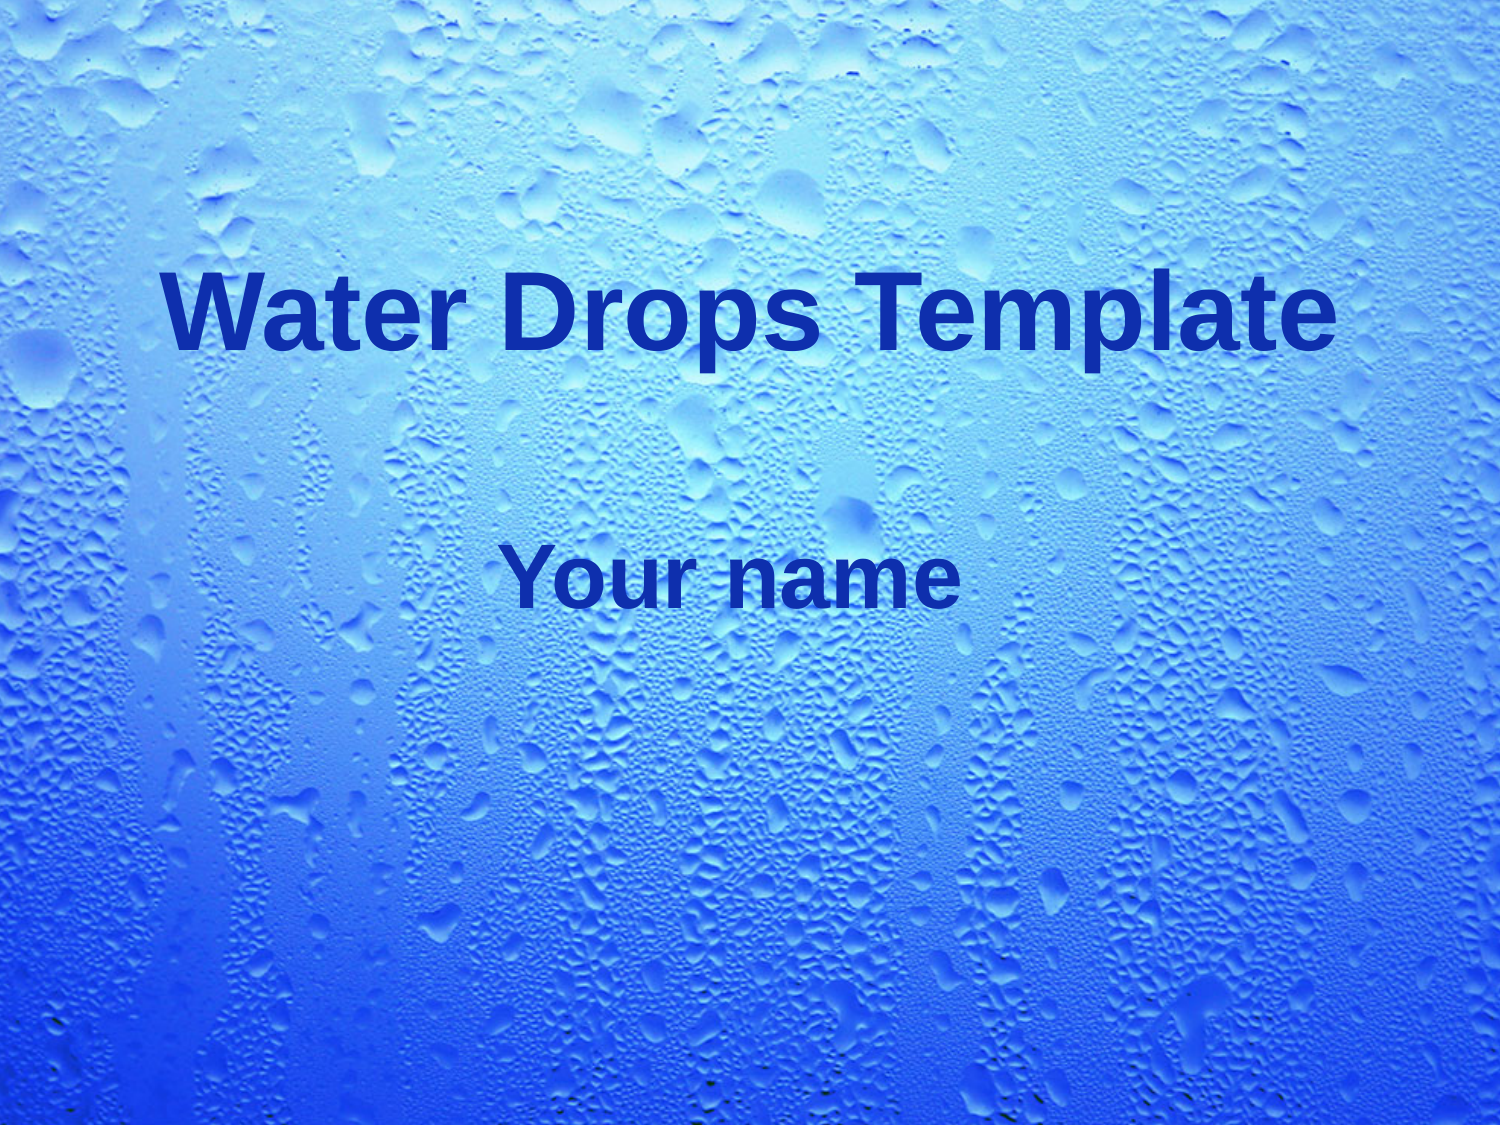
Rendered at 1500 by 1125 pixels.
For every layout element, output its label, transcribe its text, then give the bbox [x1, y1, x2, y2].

picture [0, 0, 1500, 1125]
title Water Drops Template [41, 101, 1459, 510]
subtitle Your name [41, 509, 1420, 699]
